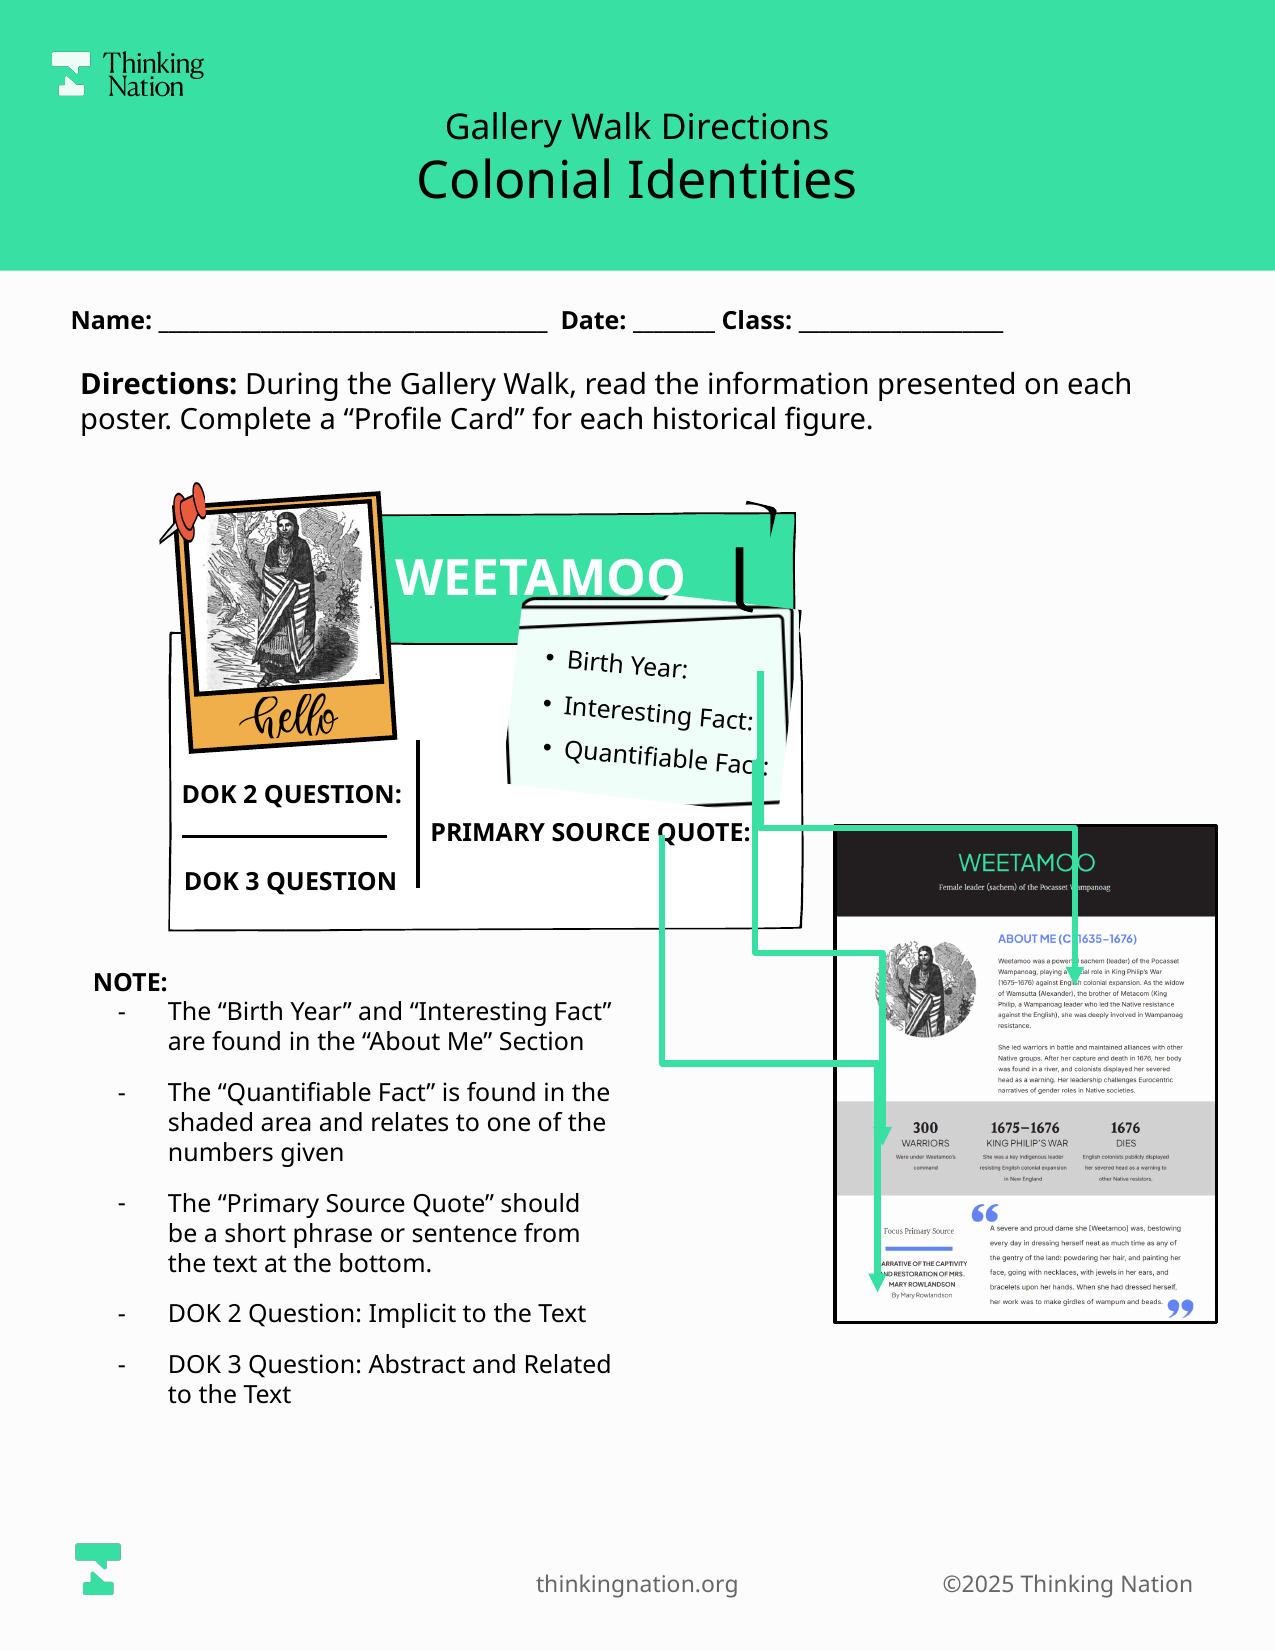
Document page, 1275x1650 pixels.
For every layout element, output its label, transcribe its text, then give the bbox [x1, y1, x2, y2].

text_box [760, 670, 1076, 986]
text_box Directions: During the Gallery Walk, read the information presented on each poster. Complete a “Profile Card” for each historical figure. [65, 350, 1219, 451]
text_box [625, 888, 1013, 1017]
text_box thinkingnation.org [486, 1553, 789, 1605]
picture [836, 827, 1216, 1321]
text_box Name: ______________________________________ Date: ________ Class: ____________________ [55, 289, 1223, 349]
picture [35, 37, 210, 110]
text_box Gallery Walk Directions Colonial Identities [0, 0, 1275, 271]
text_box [154, 479, 852, 932]
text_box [540, 955, 1000, 1172]
text_box NOTE: The “Birth Year” and “Interesting Fact” are found in the “About Me” Section The “Quantifiable Fact” is found in the shaded area and relates to one of the numbers given The “Primary Source Quote” should be a short phrase or sentence from the text at the bottom. DOK 2 Question: Implicit to the Text DOK 3 Question: Abstract and Related to the Text [77, 950, 629, 1411]
text_box ©2025 Thinking Nation [907, 1553, 1210, 1605]
picture [62, 1533, 134, 1605]
